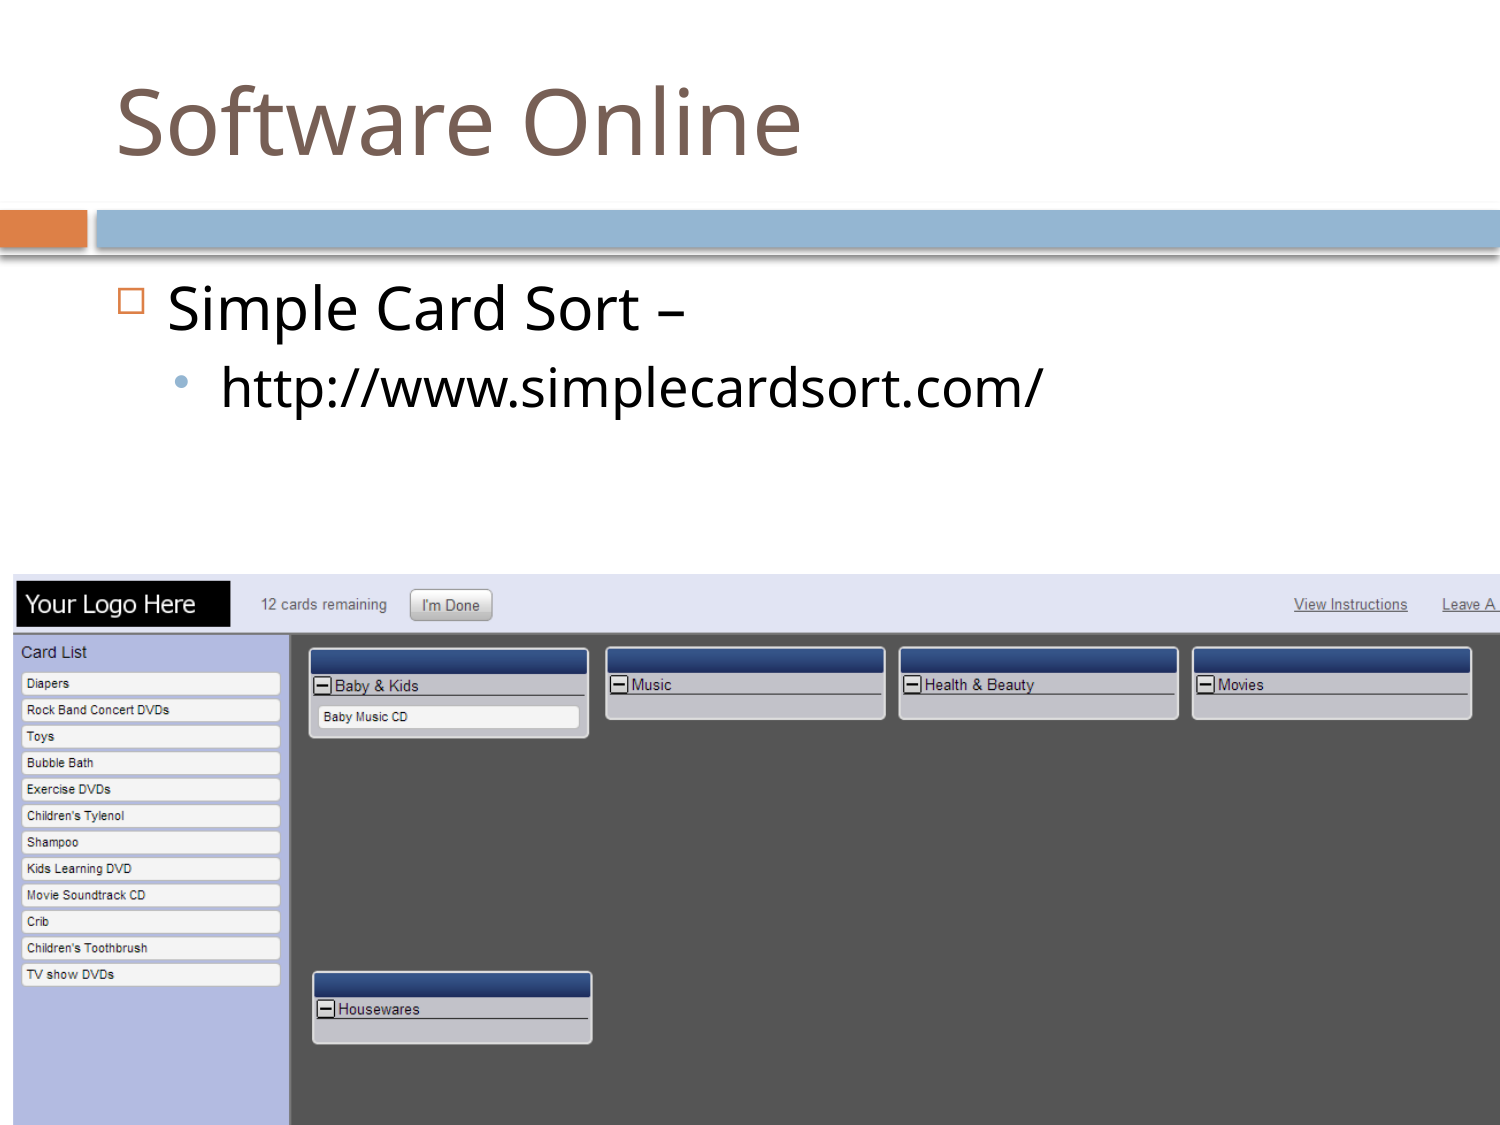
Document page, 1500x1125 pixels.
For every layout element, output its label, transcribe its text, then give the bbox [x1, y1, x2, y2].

picture [12, 573, 1500, 1125]
title Software Online [100, 37, 1438, 200]
list Simple Card Sort – http://www.simplecardsort.com/ [100, 262, 1438, 573]
